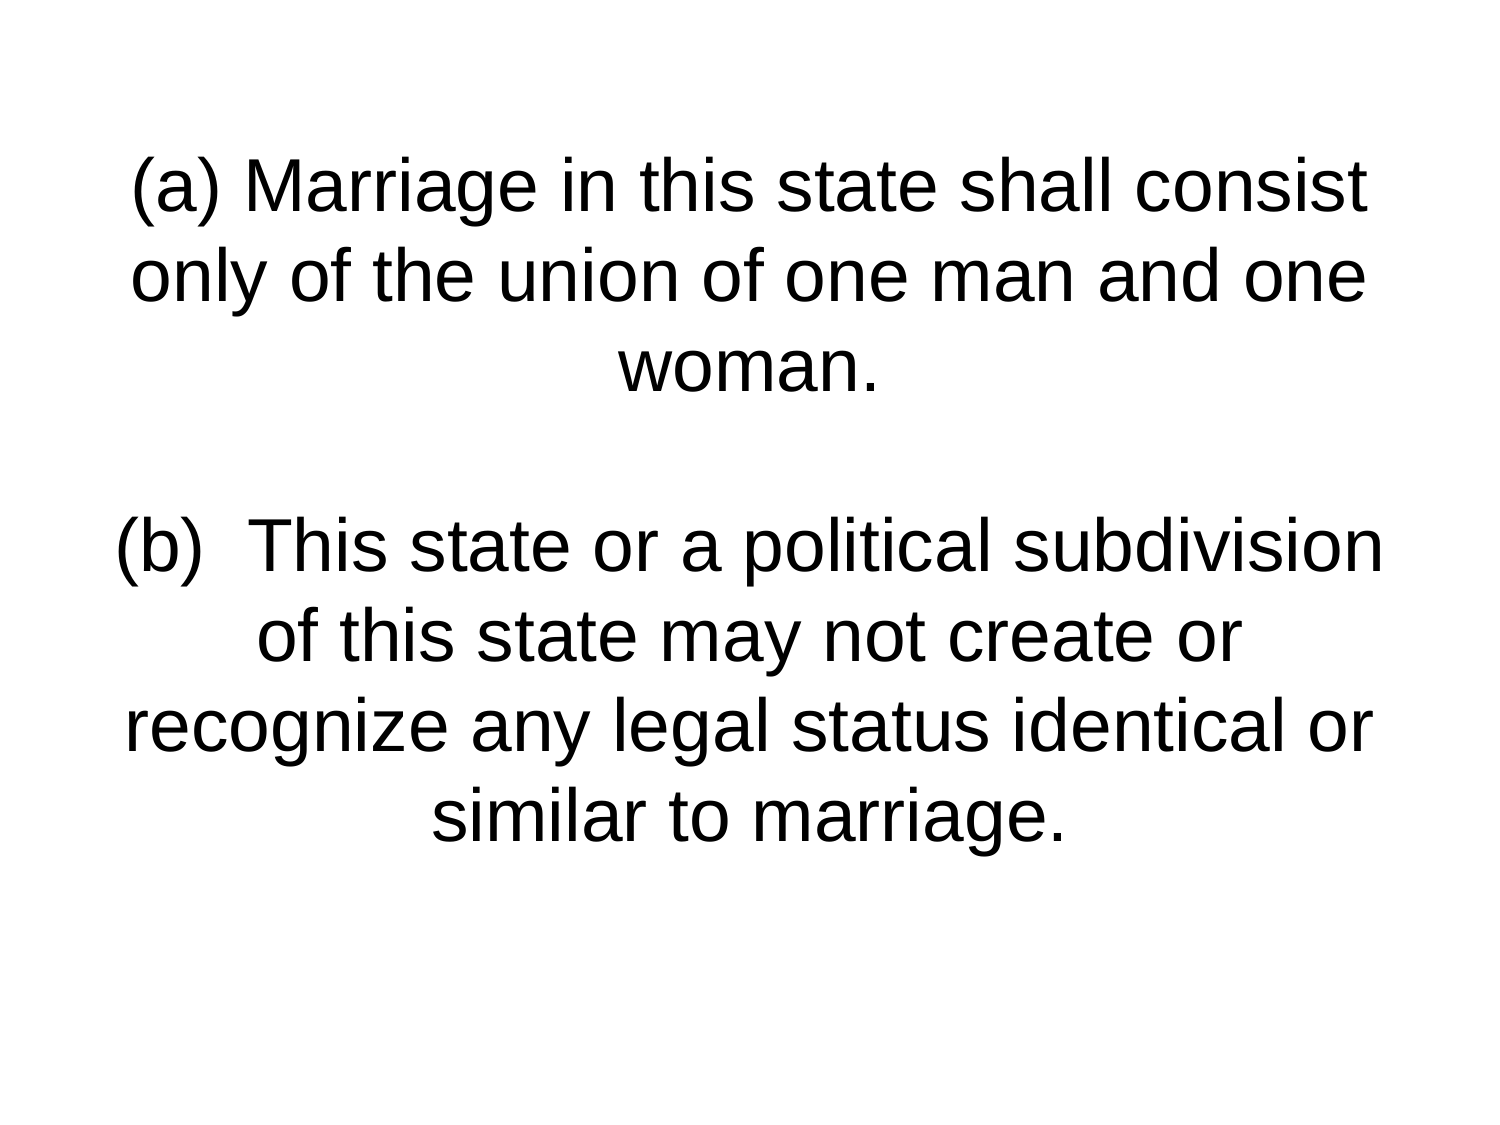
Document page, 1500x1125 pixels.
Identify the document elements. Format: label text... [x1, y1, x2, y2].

title (a) Marriage in this state shall consist only of the union of one man and one woman. (b) This state or a political subdivision of this state may not create or recognize any legal status identical or similar to marriage. [74, 44, 1426, 1038]
